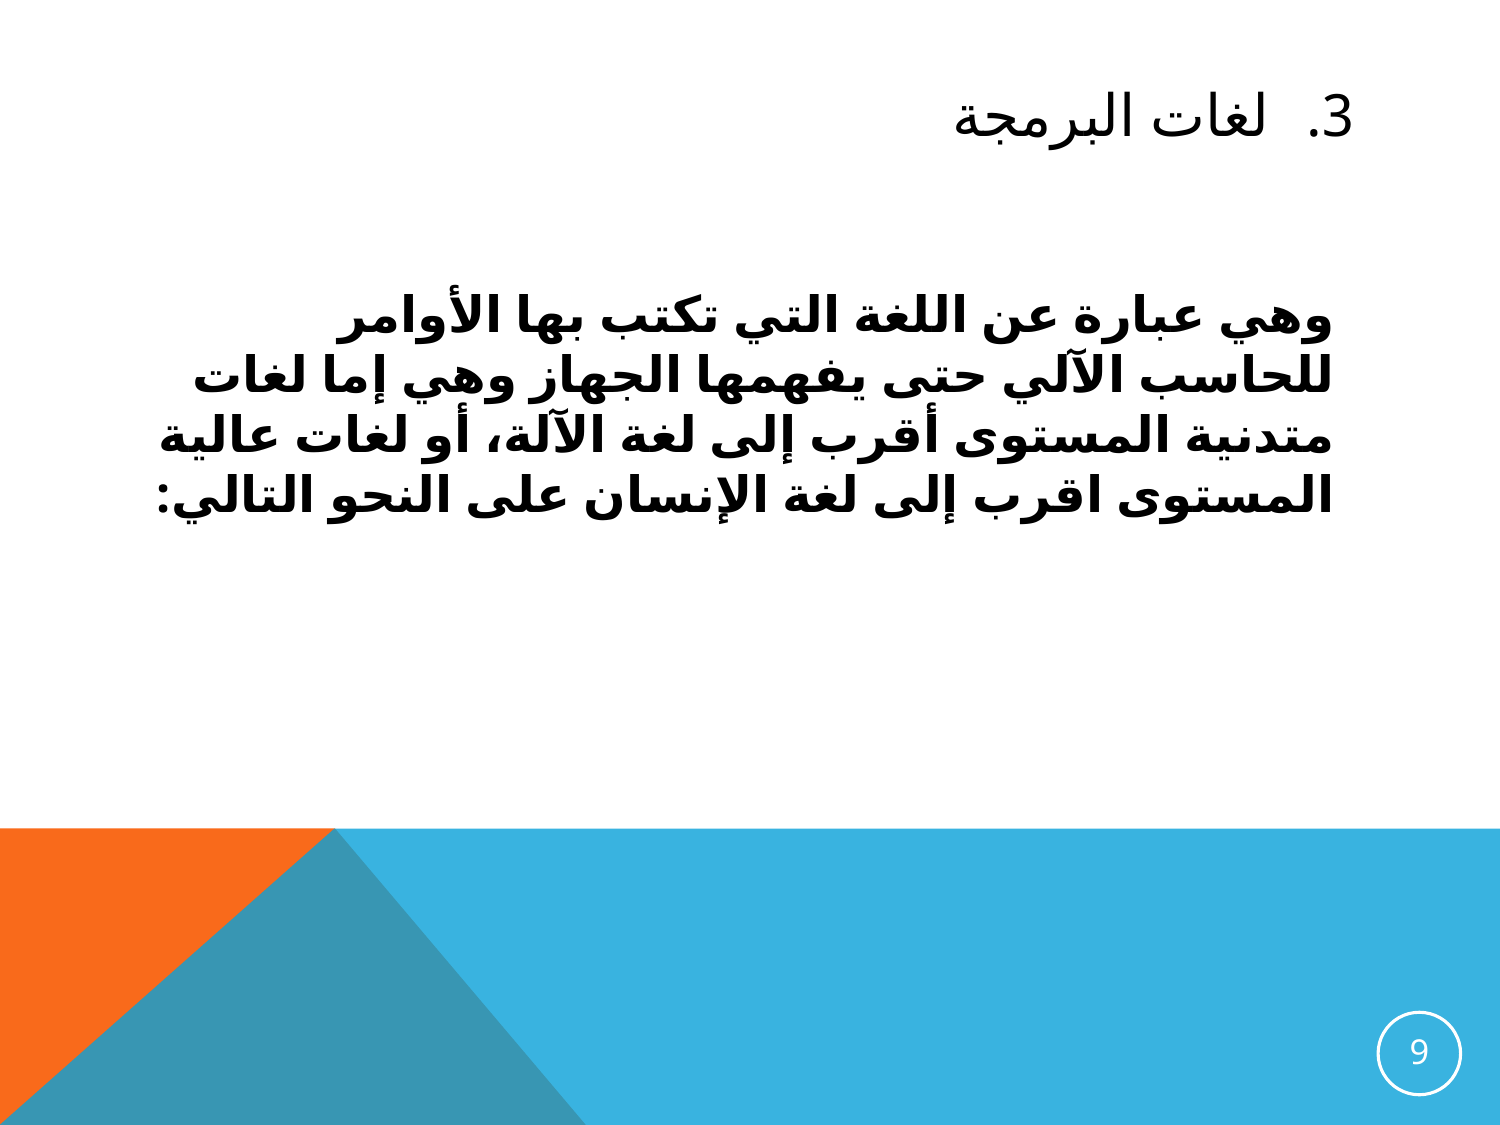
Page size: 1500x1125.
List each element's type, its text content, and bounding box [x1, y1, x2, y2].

list وهي عبارة عن اللغة التي تكتب بها الأوامر للحاسب الآلي حتى يفهمها الجهاز وهي إما لغات متدنية المستوى أقرب إلى لغة الآلة، أو لغات عالية المستوى اقرب إلى لغة الإنسان على النحو التالي: [125, 275, 1350, 1000]
title لغات البرمجة [135, 60, 1369, 150]
slide_number 9 [1376, 1010, 1463, 1097]
